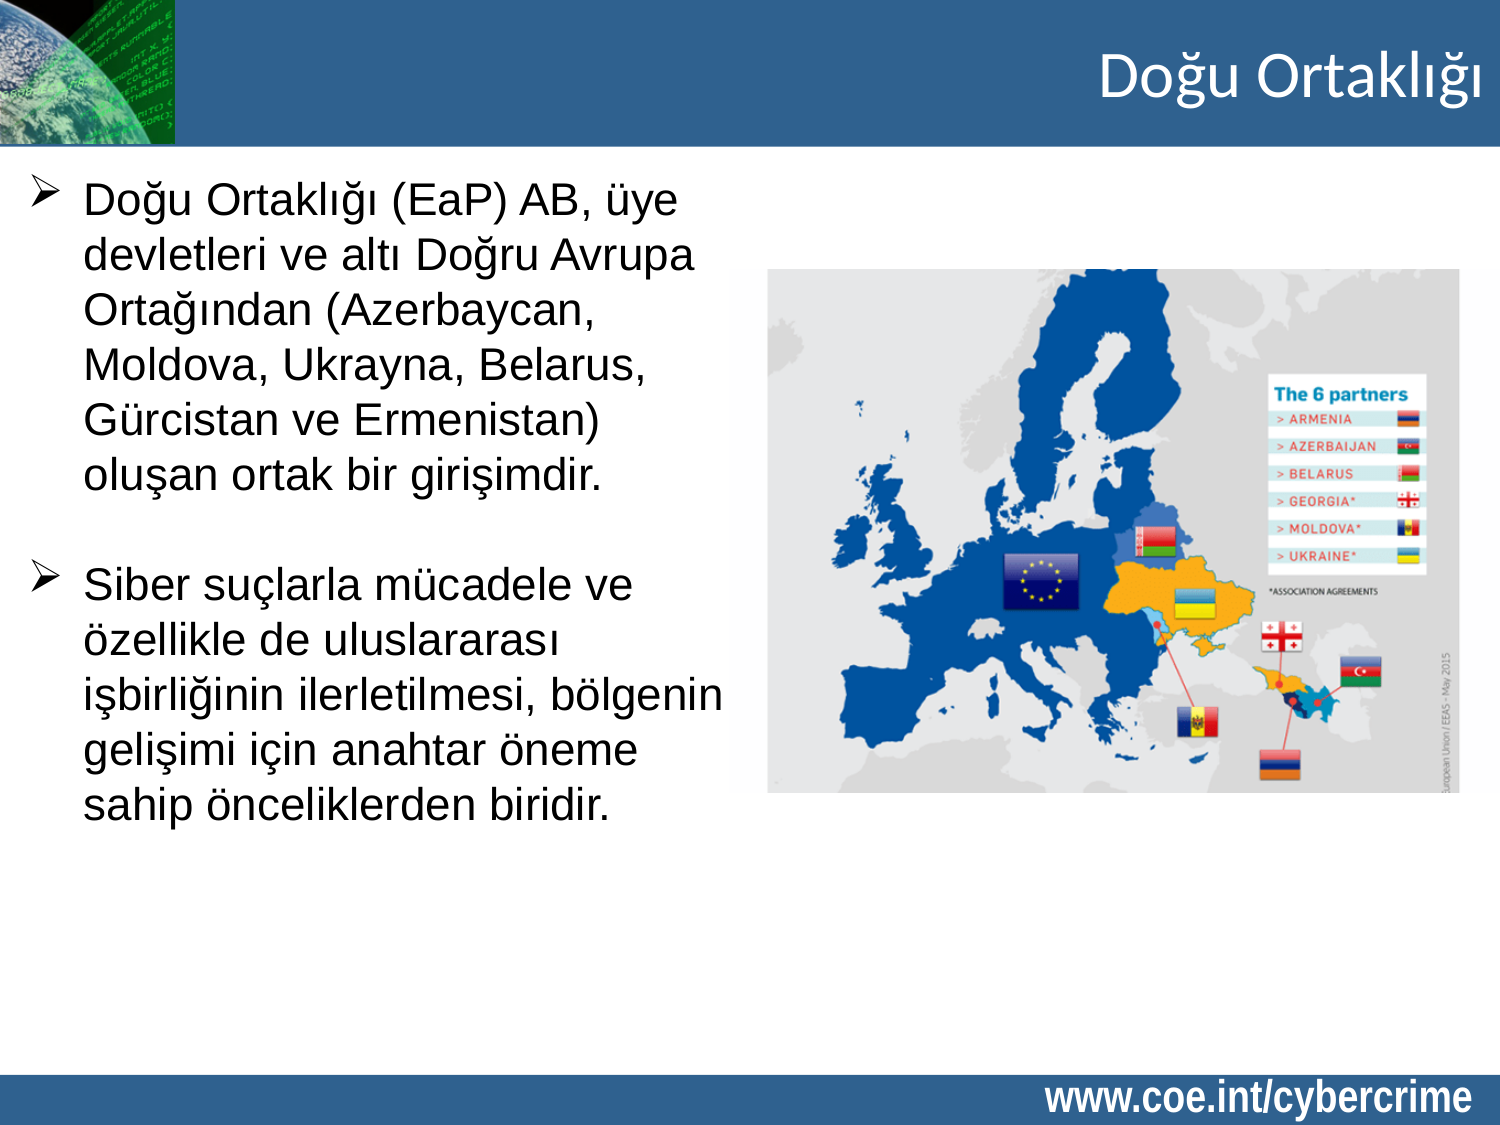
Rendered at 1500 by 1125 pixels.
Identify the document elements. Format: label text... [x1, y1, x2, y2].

text_box Doğu Ortaklığı [177, 0, 1500, 149]
text_box [0, 1073, 1030, 1125]
text_box Doğu Ortaklığı (EaP) AB, üye devletleri ve altı Doğru Avrupa Ortağından (Azerbaycan, Moldova, Ukrayna, Belarus, Gürcistan ve Ermenistan) oluşan ortak bir girişimdir. Siber suçlarla mücadele ve özellikle de uluslararası işbirliğinin ilerletilmesi, bölgenin gelişimi için anahtar öneme sahip önceliklerden biridir. [12, 162, 763, 837]
picture [728, 269, 1500, 793]
picture [0, 0, 175, 144]
text_box www.coe.int/cybercrime [1030, 1059, 1500, 1125]
